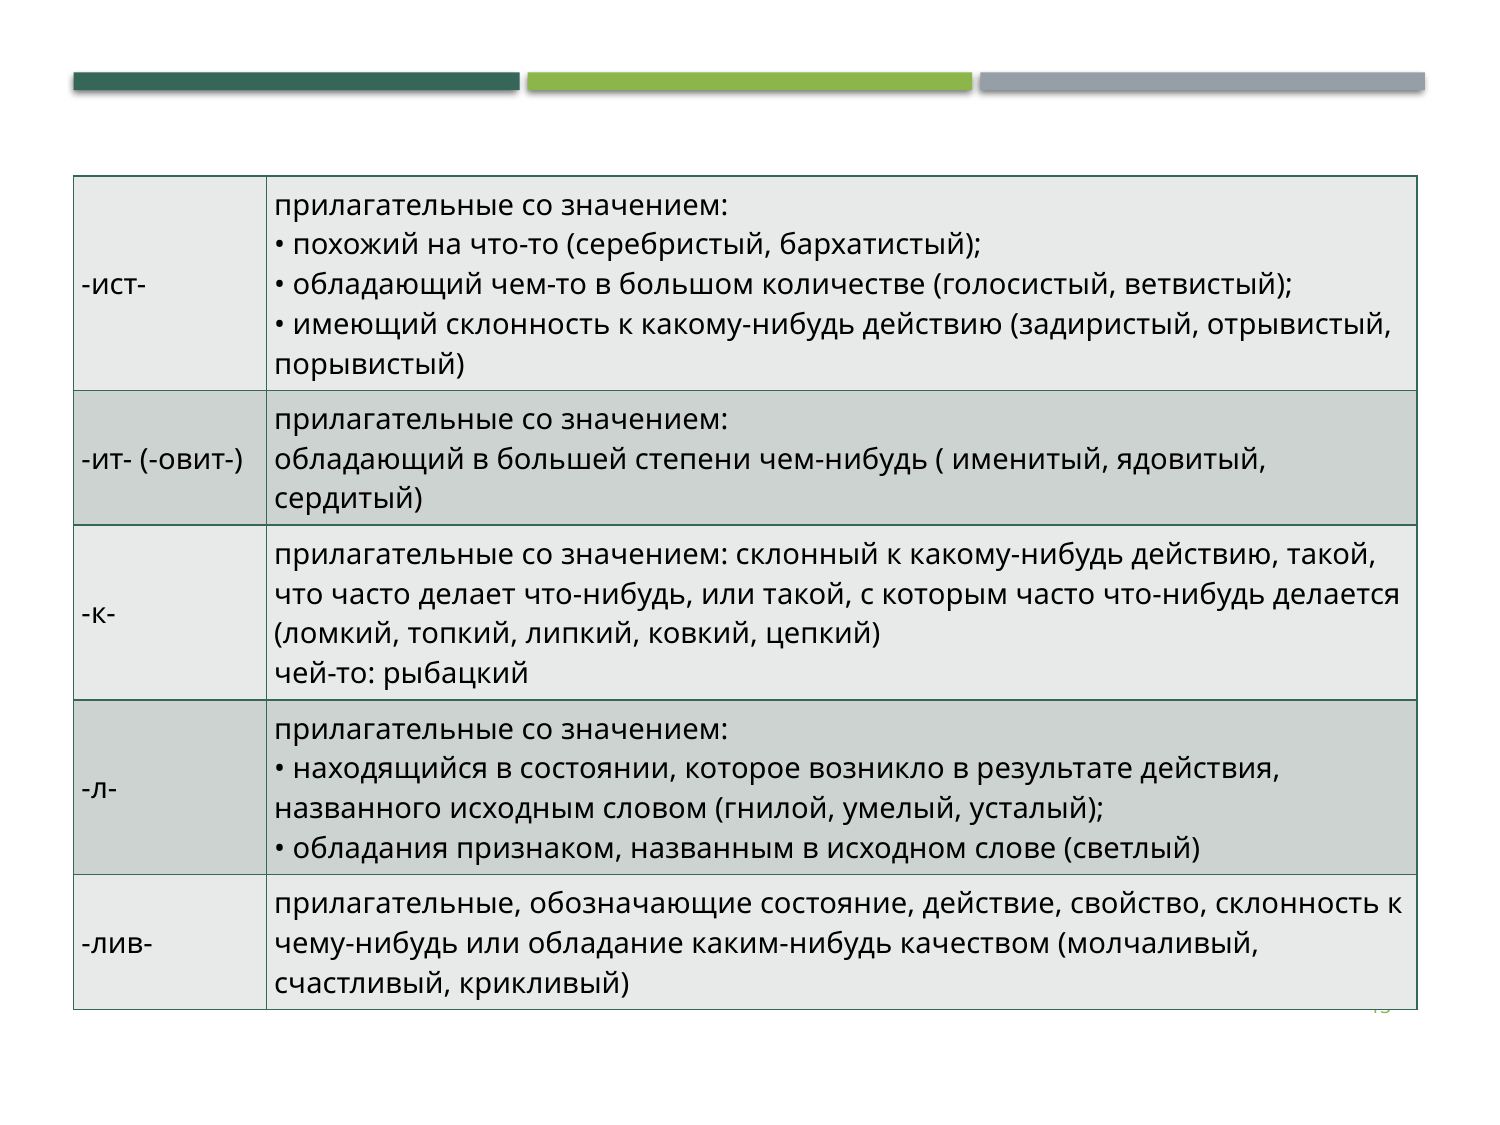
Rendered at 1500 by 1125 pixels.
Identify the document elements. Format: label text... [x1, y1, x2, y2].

table_cell -лив- [74, 875, 266, 1009]
table_cell -л- [74, 701, 266, 874]
table_cell -к- [74, 526, 266, 699]
table_cell прилагательные со значением: обладающий в большей степени чем-нибудь ( именитый, ядовитый, сердитый) [267, 391, 1416, 524]
table_cell прилагательные со значением: склонный к какому-нибудь действию, такой, что часто делает что-нибудь, или такой, с которым часто что-нибудь делается (ломкий, топкий, липкий, ковкий, цепкий) чей-то: рыбацкий [267, 526, 1416, 699]
slide_number 13 [1279, 977, 1406, 1037]
table_cell прилагательные со значением: • находящийся в состоянии, которое возникло в результате действия, названного исходным словом (гнилой, умелый, усталый); • обладания признаком, названным в исходном слове (светлый) [267, 701, 1416, 874]
table_cell прилагательные, обозначающие состояние, действие, свойство, склонность к чему-нибудь или обладание каким-нибудь качеством (молчаливый, счастливый, крикливый) [267, 875, 1416, 1009]
table_header прилагательные со значением: • похожий на что-то (серебристый, бархатистый); • обладающий чем-то в большом количестве (голосистый, ветвистый); • имеющий склонность к какому-нибудь действию (задиристый, отрывистый, порывистый) [267, 177, 1416, 390]
table_header -ист- [74, 177, 266, 390]
table_cell -ит- (-овит-) [74, 391, 266, 524]
